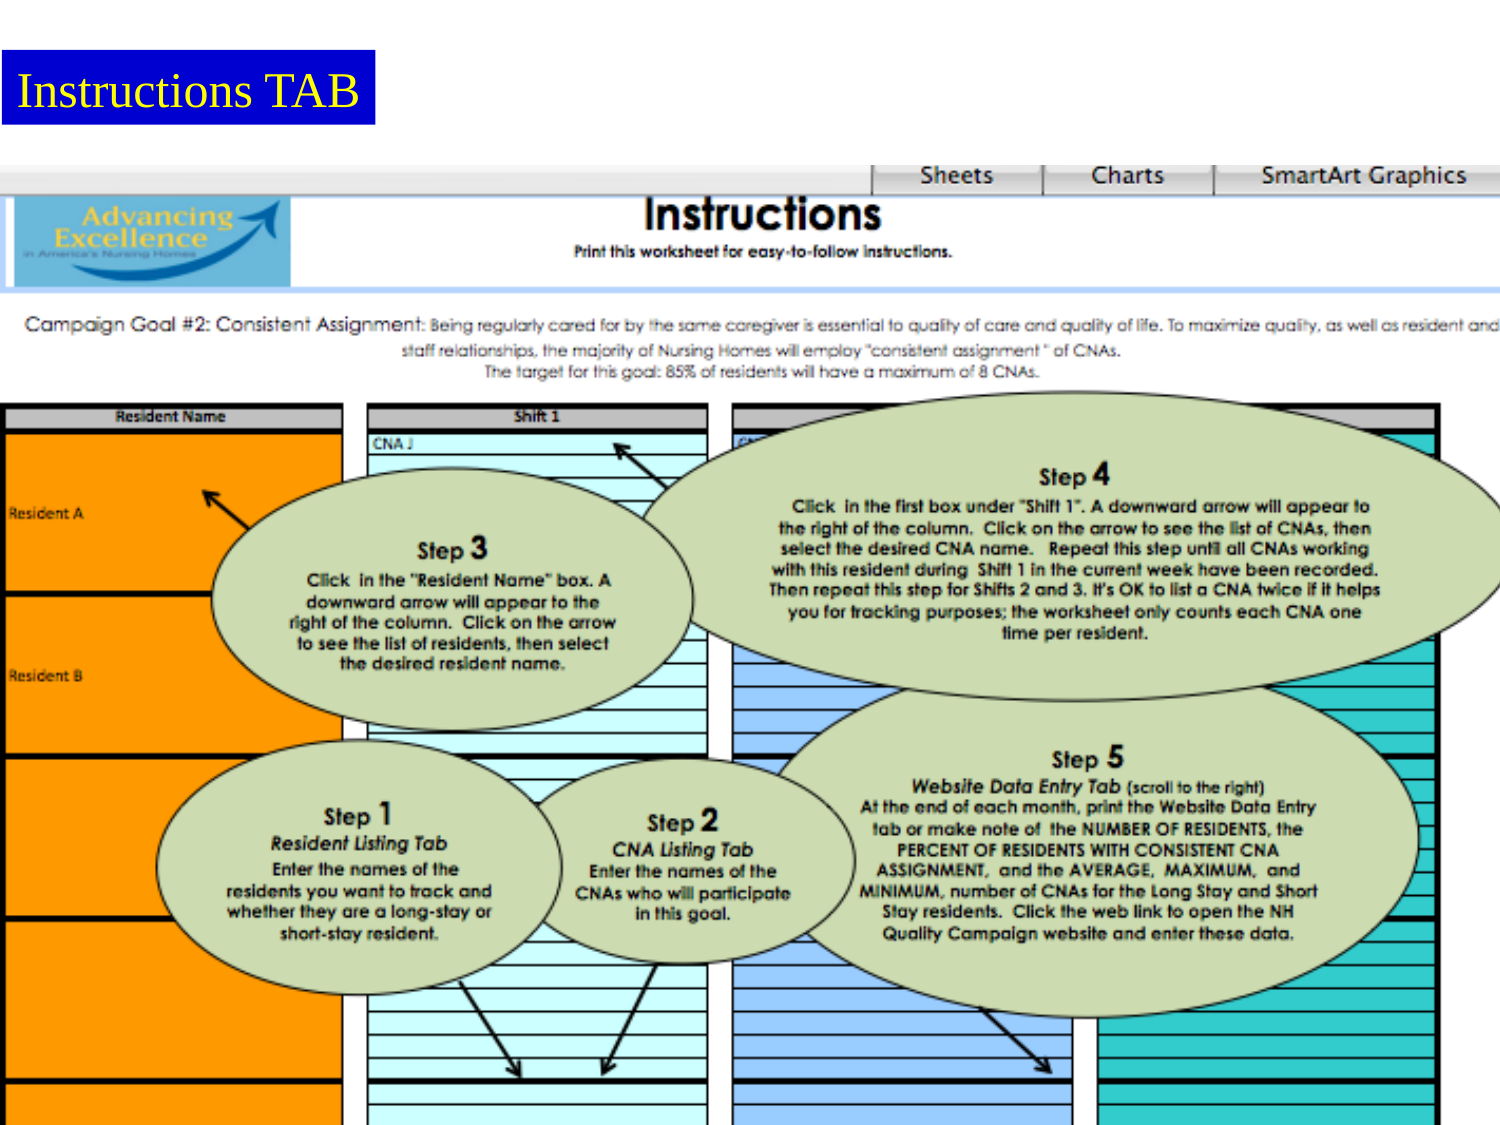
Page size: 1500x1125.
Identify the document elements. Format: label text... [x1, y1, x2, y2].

picture [0, 165, 1500, 1125]
text_box Instructions TAB [1, 49, 376, 125]
